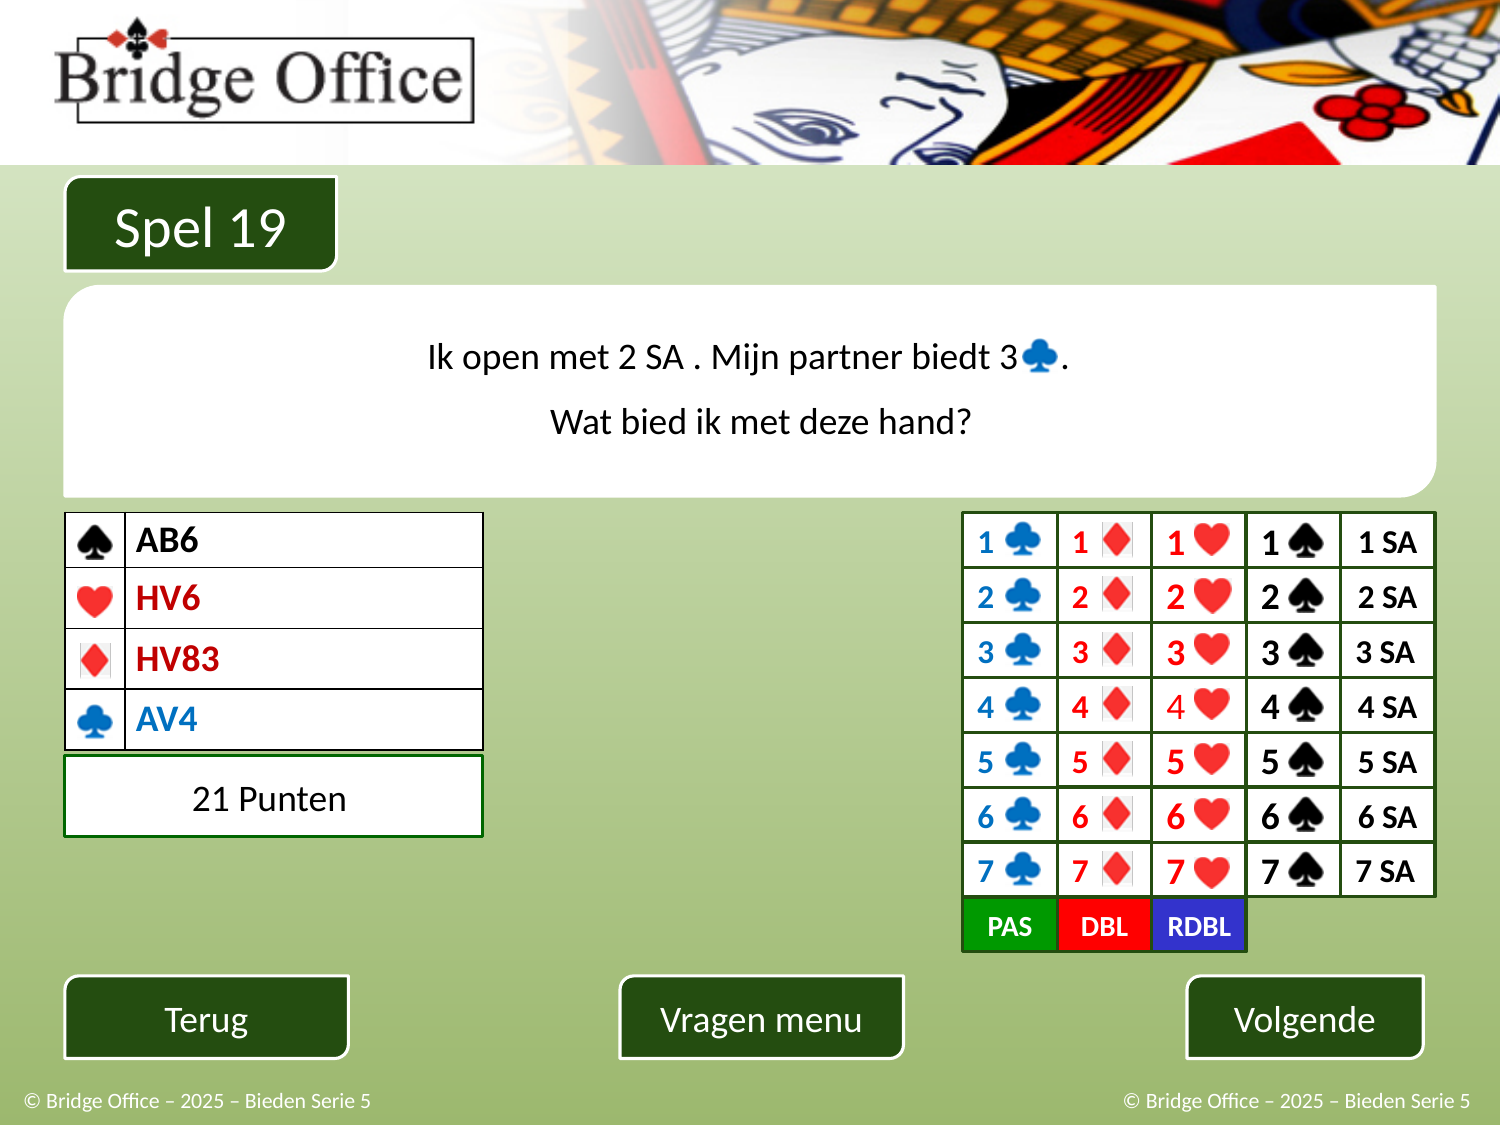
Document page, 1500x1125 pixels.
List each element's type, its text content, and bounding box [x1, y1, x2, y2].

text_box 5 [1153, 734, 1248, 786]
text_box 2 [1056, 569, 1153, 621]
table_cell [66, 690, 124, 749]
picture [1004, 741, 1041, 778]
picture [1193, 743, 1230, 776]
table_cell [66, 629, 124, 688]
picture [1288, 576, 1324, 613]
picture [1193, 857, 1230, 890]
picture [1004, 686, 1041, 723]
picture [1288, 521, 1325, 558]
text_box 6 [961, 786, 1056, 841]
text_box 5 [961, 734, 1059, 786]
picture [1004, 576, 1041, 613]
text_box 1 [1059, 511, 1153, 569]
text_box [63, 284, 1437, 498]
text_box 6 [1245, 786, 1339, 841]
picture [77, 585, 114, 618]
picture [1022, 338, 1059, 374]
text_box Wat bied ik met deze hand? [528, 389, 995, 450]
text_box 21 Punten [63, 754, 484, 838]
text_box 7 [1150, 841, 1245, 898]
text_box 4 SA [1339, 676, 1437, 734]
picture [1194, 633, 1230, 666]
text_box 5 SA [1339, 734, 1437, 786]
text_box 6 [1056, 786, 1150, 841]
text_box RDBL [1153, 898, 1248, 953]
text_box 3 [1056, 621, 1150, 676]
picture [1099, 631, 1135, 668]
text_box Volgende [1185, 974, 1425, 1061]
text_box 2 [1153, 569, 1245, 621]
text_box 1 [1153, 511, 1245, 569]
text_box 2 [961, 569, 1056, 621]
picture [1288, 741, 1324, 778]
text_box 3 [1150, 621, 1245, 676]
picture [1288, 631, 1324, 668]
picture [1004, 851, 1041, 887]
picture [1004, 521, 1041, 558]
picture [1099, 851, 1135, 887]
text_box 2 [1245, 569, 1339, 621]
text_box 1 SA [1342, 511, 1437, 569]
picture [1193, 798, 1230, 830]
picture [1099, 796, 1135, 833]
picture [1193, 578, 1232, 614]
text_box 3 [1245, 621, 1339, 676]
text_box © Bridge Office – 2025 – Bieden Serie 5 [1107, 1079, 1500, 1121]
table_header AB6 [126, 513, 482, 567]
table_cell [66, 568, 124, 628]
text_box 3 SA [1339, 621, 1437, 676]
text_box 2 SA [1339, 569, 1437, 621]
text_box 1 [1245, 511, 1342, 569]
text_box 5 [1059, 734, 1153, 786]
text_box 6 SA [1339, 786, 1437, 844]
picture [77, 643, 114, 679]
text_box 7 [1245, 841, 1339, 898]
text_box 1 [961, 511, 1059, 569]
picture [1099, 522, 1135, 558]
table_cell HV6 [126, 568, 482, 628]
text_box 4 [1059, 676, 1150, 734]
text_box 5 [1248, 734, 1339, 786]
table_header [66, 513, 124, 567]
text_box 4 [1150, 676, 1245, 734]
table_cell HV83 [126, 629, 482, 688]
text_box Ik open met 2 SA . Mijn partner biedt 3 . [394, 324, 1104, 385]
text_box Vragen menu [618, 974, 906, 1061]
text_box DBL [1059, 898, 1153, 953]
picture [1288, 851, 1324, 887]
text_box 7 SA [1339, 844, 1437, 898]
text_box 4 [961, 676, 1059, 734]
picture [1288, 796, 1324, 832]
text_box 7 [961, 841, 1056, 896]
picture [1193, 523, 1230, 556]
text_box © Bridge Office – 2025 – Bieden Serie 5 [8, 1079, 393, 1121]
text_box 4 [1245, 676, 1339, 734]
text_box 3 [961, 621, 1056, 676]
picture [1004, 796, 1041, 833]
picture [0, 0, 1500, 166]
picture [77, 524, 114, 561]
picture [1004, 631, 1041, 668]
picture [1193, 688, 1230, 721]
picture [1099, 686, 1135, 723]
text_box 7 [1056, 841, 1150, 898]
table_cell AV4 [126, 690, 482, 749]
text_box PAS [961, 896, 1059, 953]
picture [77, 703, 114, 740]
text_box Terug [63, 974, 350, 1061]
text_box 6 [1150, 786, 1245, 841]
picture [1288, 686, 1324, 723]
text_box Spel 19 [63, 178, 339, 273]
picture [1099, 741, 1135, 778]
picture [1099, 576, 1135, 613]
